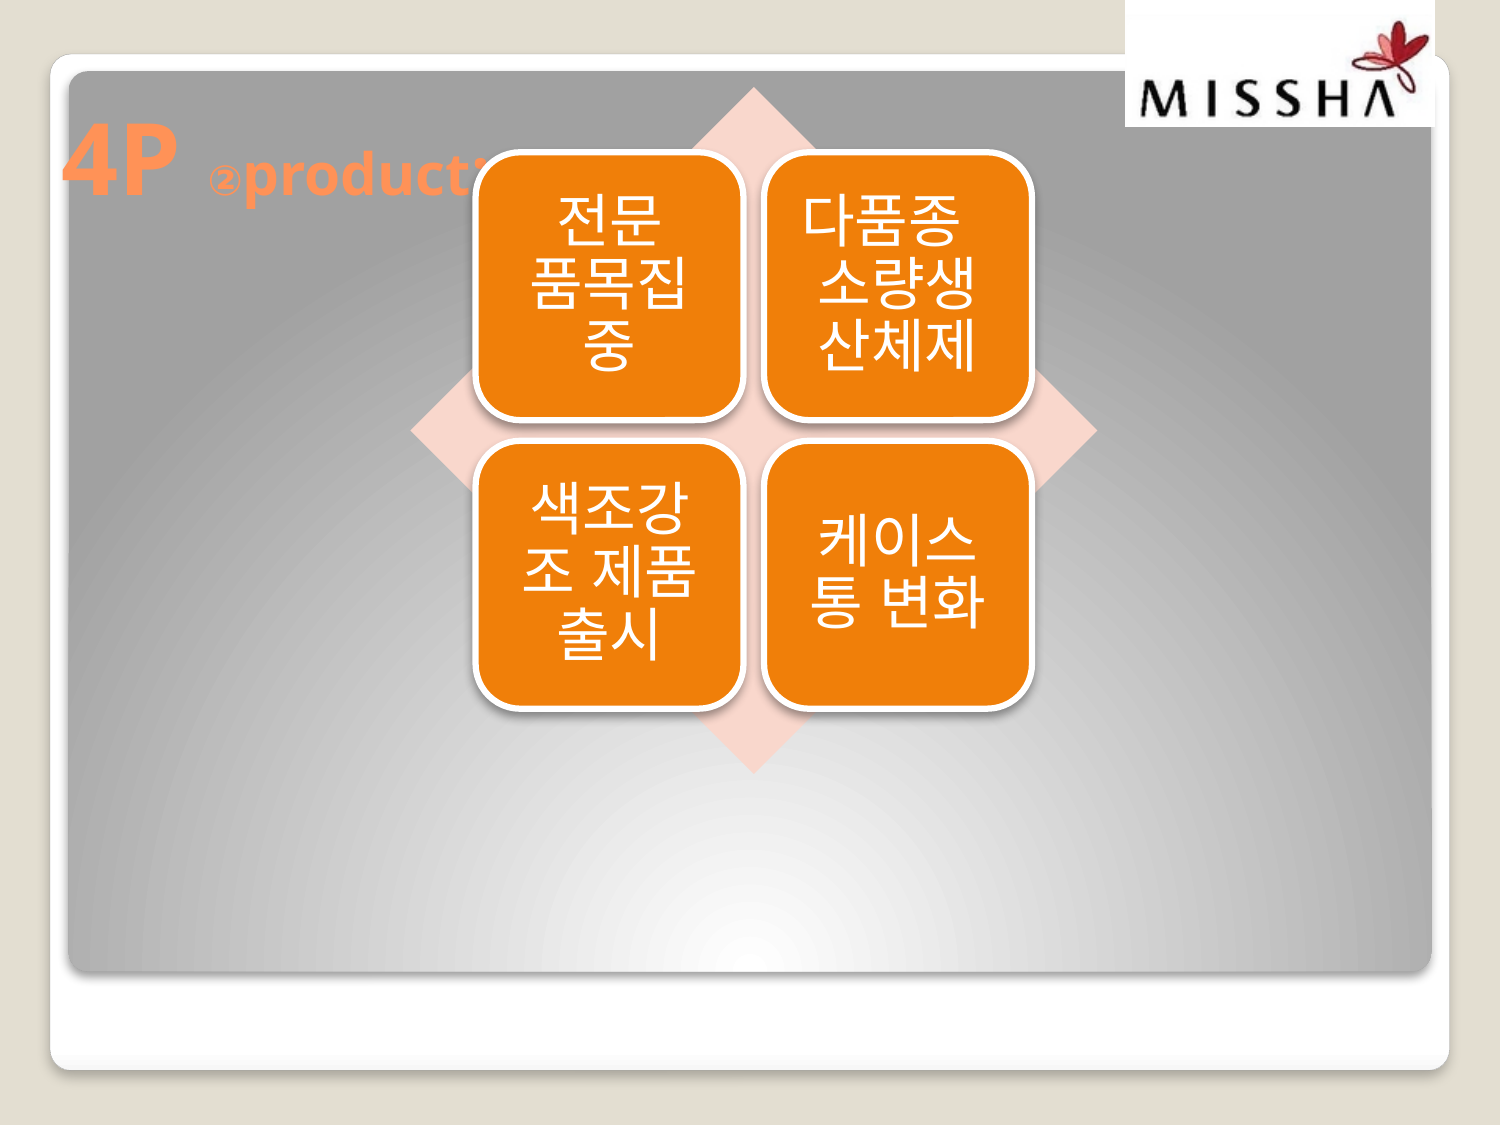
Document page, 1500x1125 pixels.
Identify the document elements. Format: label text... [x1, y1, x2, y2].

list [82, 86, 1426, 775]
title 4P ②product: 새로운 이미지 부여 [46, 35, 1117, 223]
picture [1124, 0, 1435, 127]
